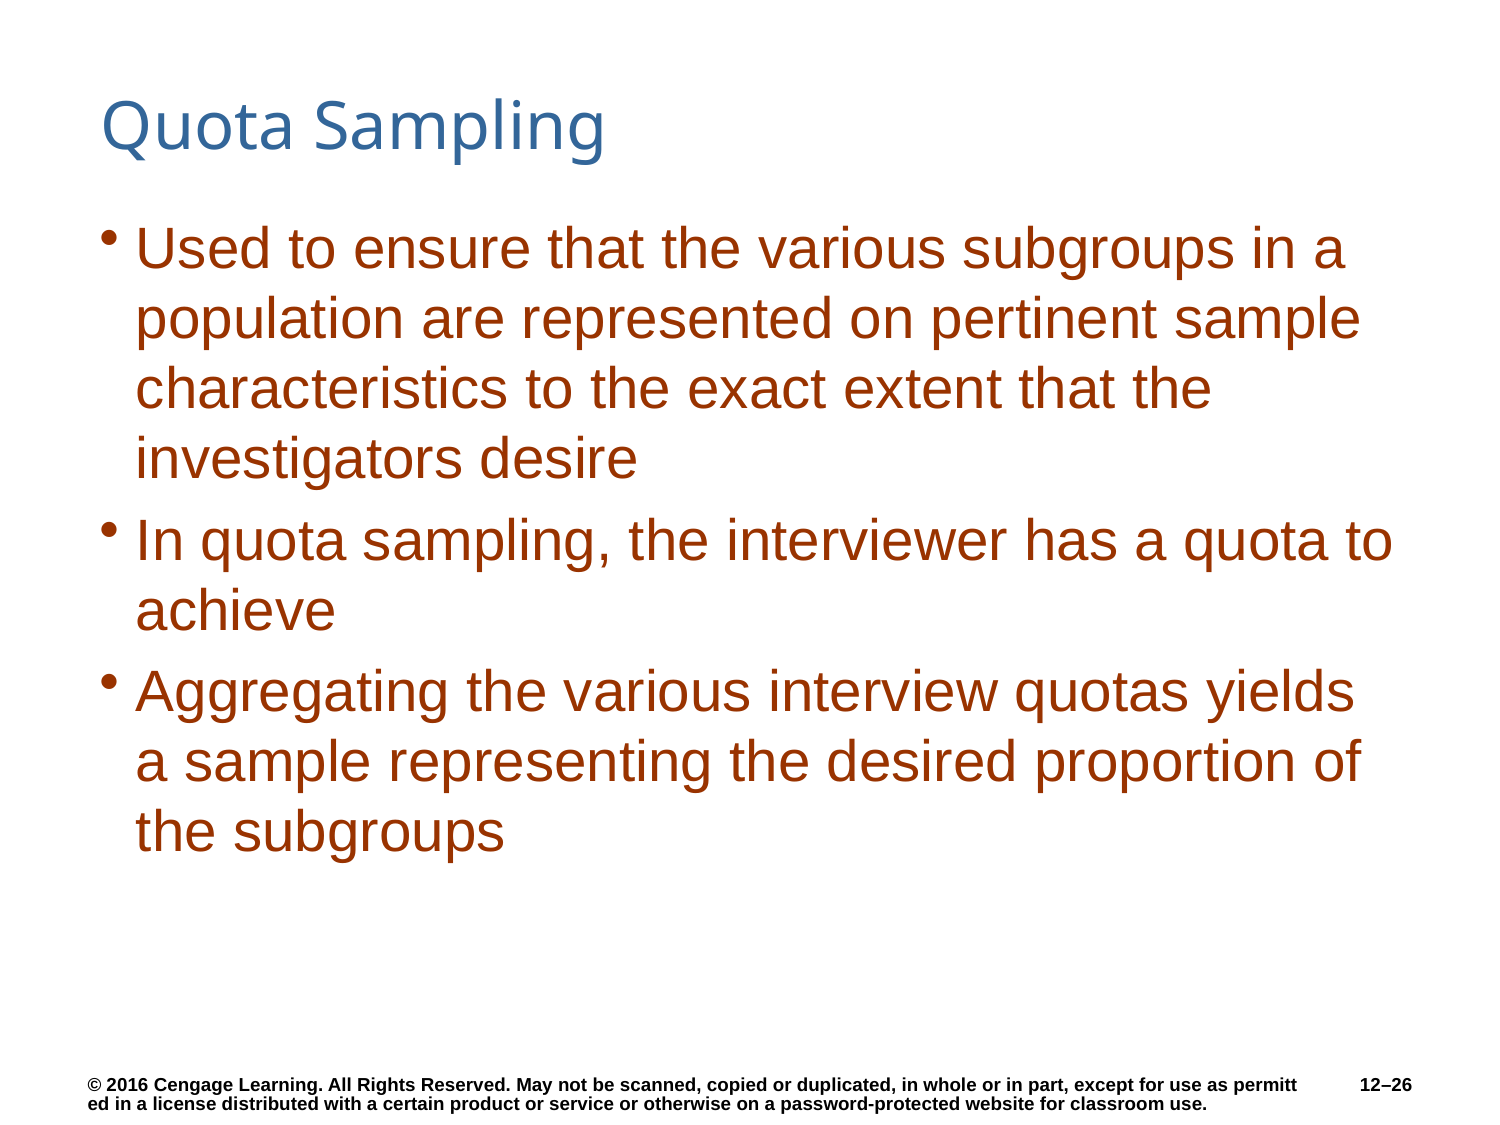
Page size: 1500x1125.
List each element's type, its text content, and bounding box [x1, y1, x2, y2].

list Used to ensure that the various subgroups in a population are represented on pertinent sample characteristics to the exact extent that the investigators desire In quota sampling, the interviewer has a quota to achieve Aggregating the various interview quotas yields a sample representing the desired proportion of the subgroups [84, 202, 1414, 1013]
title Quota Sampling [85, 75, 1411, 171]
footer © 2016 Cengage Learning. All Rights Reserved. May not be scanned, copied or duplicated, in whole or in part, except for use as permitted in a license distributed with a certain product or service or otherwise on a password-protected website for classroom use. [87, 1057, 1050, 1103]
slide_number 12–26 [1050, 1042, 1413, 1103]
